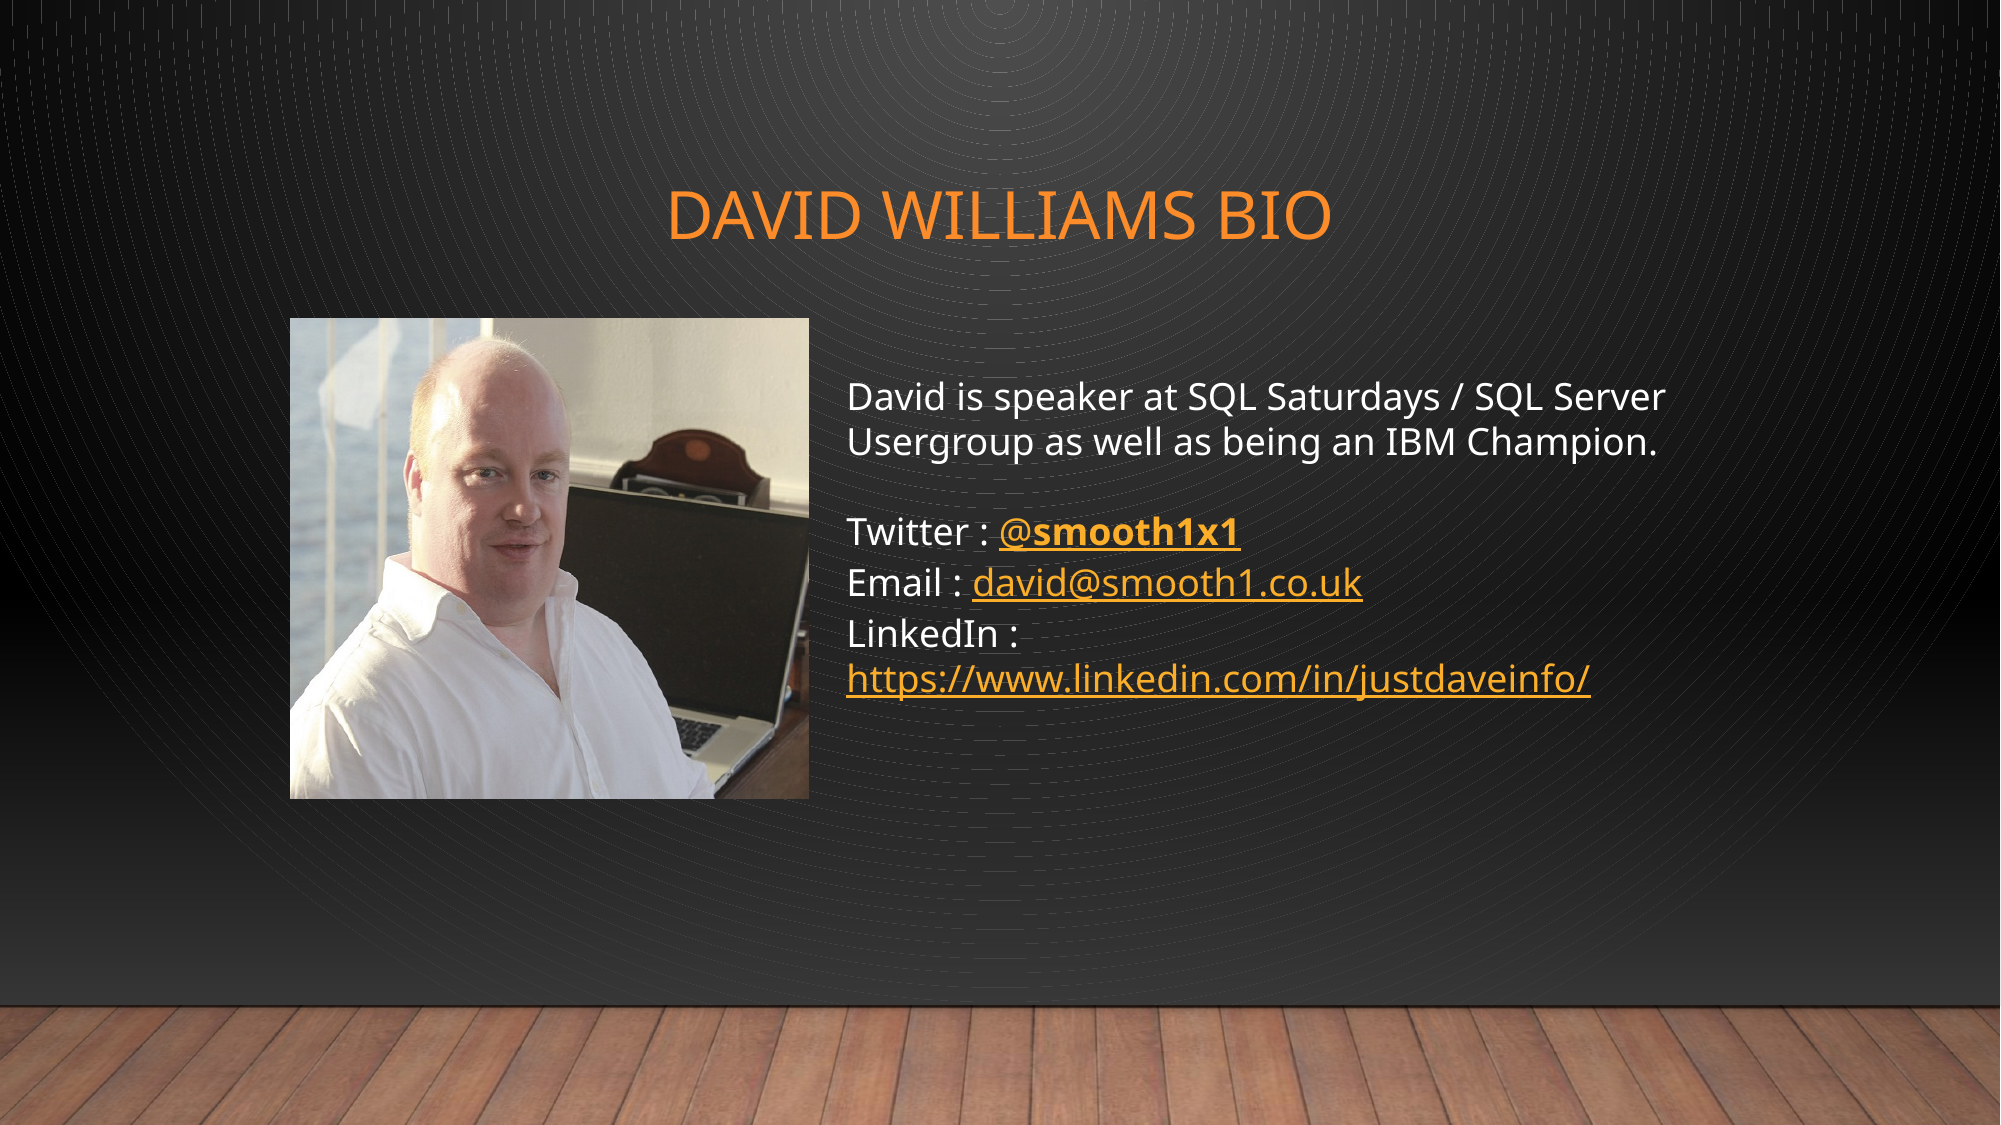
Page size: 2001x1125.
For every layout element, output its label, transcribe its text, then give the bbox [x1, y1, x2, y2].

picture [0, 1005, 2000, 1125]
title DAVID WILLIAMS BIO [238, 131, 1763, 305]
picture [290, 318, 809, 799]
text_box David is speaker at SQL Saturdays / SQL Server Usergroup as well as being an IBM Champion. Twitter : @smooth1x1 Email : david@smooth1.co.uk LinkedIn : https://www.linkedin.com/in/justdaveinfo/ [831, 320, 1693, 713]
